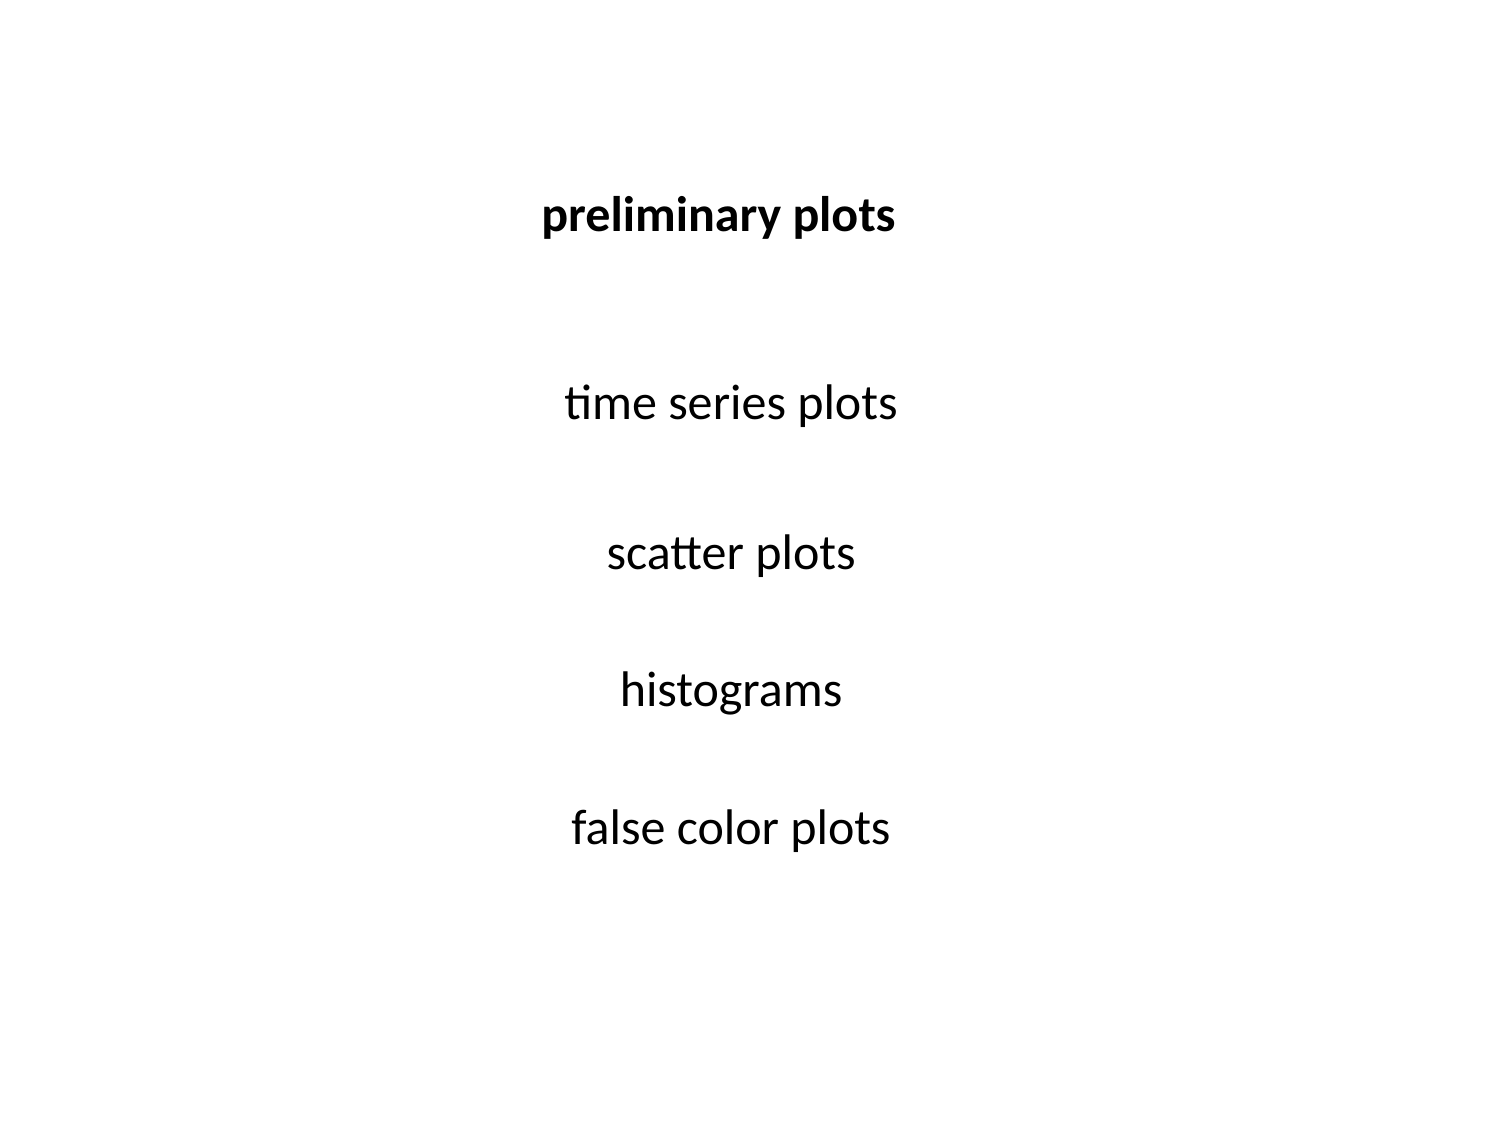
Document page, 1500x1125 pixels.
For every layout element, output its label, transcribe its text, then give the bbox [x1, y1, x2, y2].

text_box time series plots [287, 362, 1175, 437]
text_box histograms [287, 649, 1175, 724]
text_box preliminary plots [274, 174, 1163, 249]
text_box false color plots [287, 786, 1175, 862]
text_box scatter plots [287, 511, 1175, 587]
